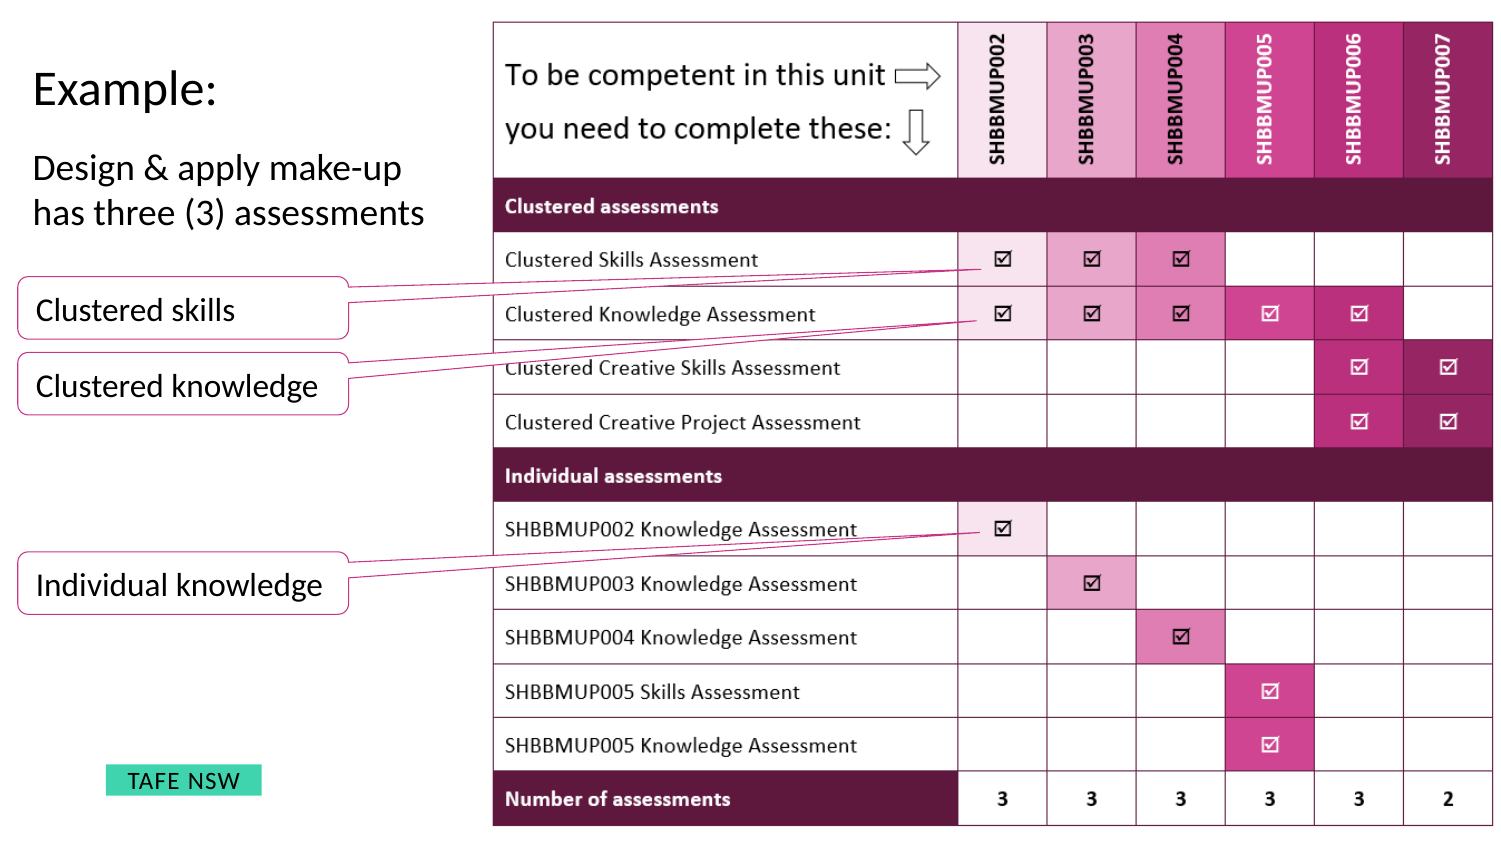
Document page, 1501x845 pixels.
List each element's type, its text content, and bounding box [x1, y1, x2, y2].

picture [485, 15, 1501, 835]
text_box Clustered knowledge [15, 350, 480, 418]
text_box Clustered skills [15, 274, 480, 342]
text_box Example: Design & apply make-up has three (3) assessments [16, 18, 457, 270]
text_box Individual knowledge [15, 549, 480, 617]
